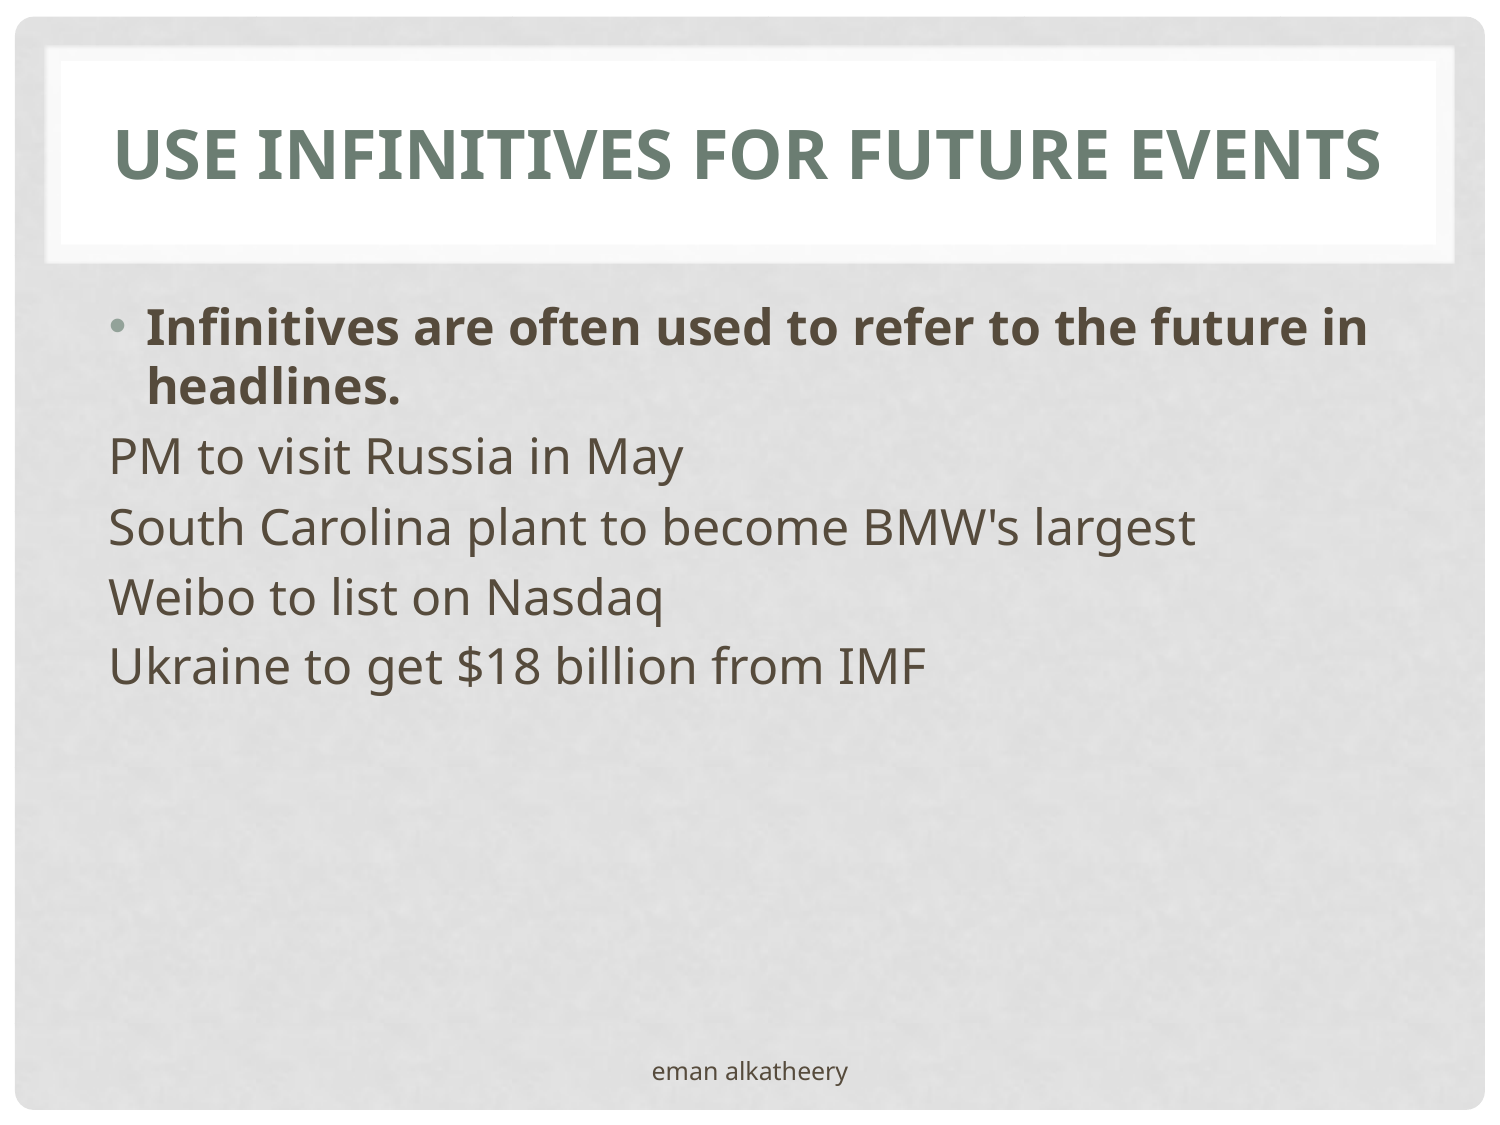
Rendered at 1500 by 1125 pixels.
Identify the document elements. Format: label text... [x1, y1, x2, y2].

title Use infinitives for future events [69, 66, 1425, 238]
list Infinitives are often used to refer to the future in headlines. PM to visit Russia in May South Carolina plant to become BMW's largest Weibo to list on Nasdaq Ukraine to get $18 billion from IMF [75, 287, 1425, 1005]
footer eman alkatheery [512, 1042, 988, 1103]
